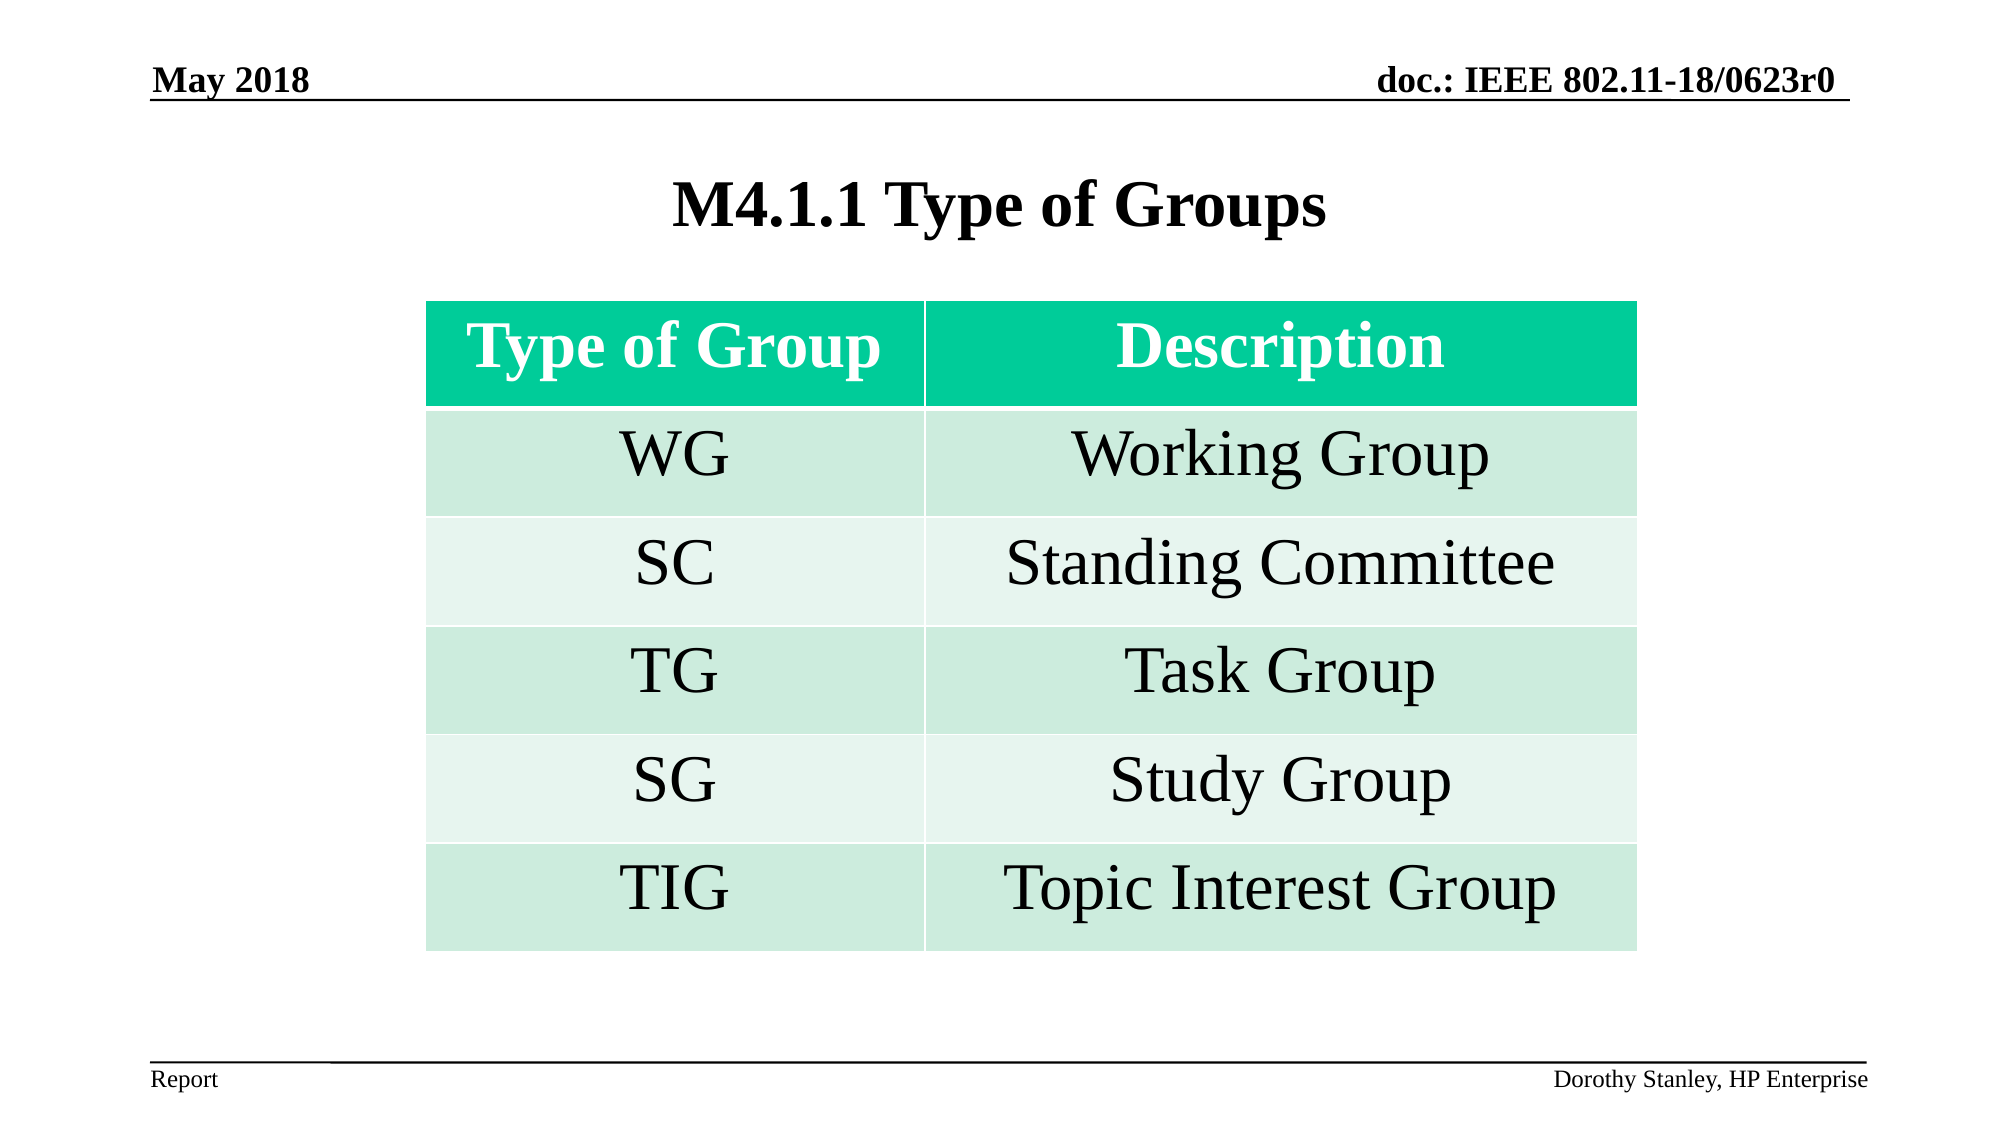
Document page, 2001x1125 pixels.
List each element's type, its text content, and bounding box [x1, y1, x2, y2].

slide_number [152, 54, 406, 101]
table_cell Study Group [926, 735, 1637, 842]
table_cell Topic Interest Group [926, 844, 1637, 951]
table_header Type of Group [426, 301, 924, 406]
title M4.1.1 Type of Groups [150, 112, 1850, 288]
table_cell SC [426, 518, 924, 625]
table_cell Standing Committee [926, 518, 1637, 625]
table_cell WG [426, 411, 924, 516]
table_cell SG [426, 735, 924, 842]
footer Dorothy Stanley, HP Enterprise [1512, 1061, 1869, 1093]
table_cell Working Group [926, 411, 1637, 516]
table_cell TIG [426, 844, 924, 951]
table_cell Task Group [926, 627, 1637, 734]
table_header Description [926, 301, 1637, 406]
table_cell TG [426, 627, 924, 734]
